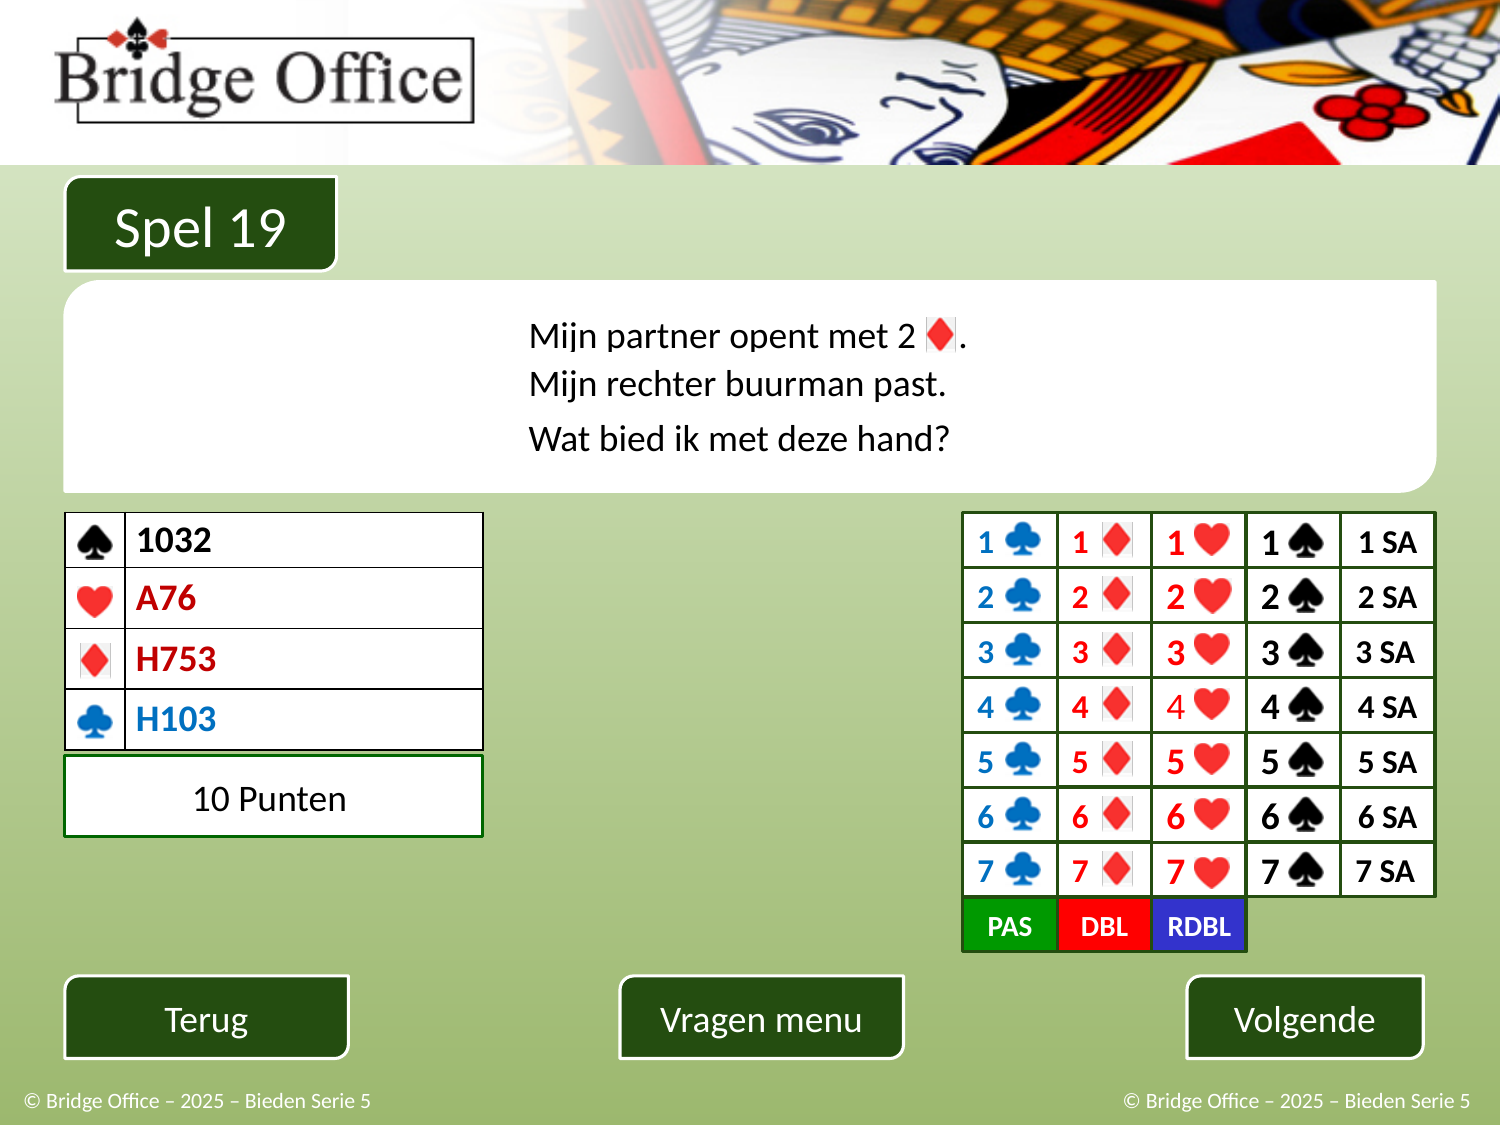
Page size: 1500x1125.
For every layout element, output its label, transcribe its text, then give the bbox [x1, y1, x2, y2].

table_cell [66, 629, 124, 688]
text_box 3 SA [1339, 621, 1437, 676]
picture [1288, 851, 1324, 887]
text_box 6 [1245, 786, 1339, 841]
text_box 1 [1059, 511, 1153, 569]
picture [77, 524, 114, 561]
text_box 1 SA [1342, 511, 1437, 569]
text_box 5 [1248, 734, 1339, 786]
text_box 5 SA [1339, 734, 1437, 786]
text_box 2 [1245, 569, 1339, 621]
text_box Mijn rechter buurman past. [513, 352, 987, 406]
picture [1288, 576, 1324, 613]
picture [1193, 688, 1230, 721]
text_box 1 [961, 511, 1059, 569]
text_box Volgende [1185, 974, 1425, 1061]
text_box 5 [961, 734, 1059, 786]
text_box 3 [1245, 621, 1339, 676]
picture [1099, 796, 1135, 833]
table_cell A76 [126, 568, 482, 628]
picture [1193, 578, 1232, 614]
picture [1288, 796, 1324, 832]
text_box 5 [1059, 734, 1153, 786]
picture [1288, 521, 1325, 558]
picture [1288, 686, 1324, 723]
picture [1099, 576, 1135, 613]
text_box PAS [961, 896, 1059, 953]
picture [1004, 686, 1041, 723]
picture [1004, 576, 1041, 613]
text_box DBL [1059, 898, 1153, 953]
text_box 7 [1245, 841, 1339, 898]
text_box 7 [1150, 841, 1245, 898]
table_cell H753 [126, 629, 482, 688]
table_cell [66, 690, 124, 749]
text_box 1 [1245, 511, 1342, 569]
picture [77, 703, 114, 740]
picture [77, 585, 114, 618]
text_box 3 [961, 621, 1056, 676]
text_box Vragen menu [618, 974, 906, 1061]
picture [1288, 631, 1324, 668]
picture [1099, 741, 1135, 778]
picture [1193, 798, 1230, 830]
text_box 4 [1150, 676, 1245, 734]
text_box 4 SA [1339, 676, 1437, 734]
picture [1193, 743, 1230, 776]
picture [1288, 741, 1324, 778]
text_box 6 [1150, 786, 1245, 841]
text_box © Bridge Office – 2025 – Bieden Serie 5 [8, 1079, 393, 1121]
text_box 2 [961, 569, 1056, 621]
text_box 7 [961, 841, 1056, 896]
picture [1099, 851, 1135, 887]
text_box [63, 280, 1437, 493]
picture [1004, 796, 1041, 833]
text_box © Bridge Office – 2025 – Bieden Serie 5 [1107, 1079, 1500, 1121]
table_header [66, 513, 124, 567]
text_box 7 [1056, 841, 1150, 898]
text_box 4 [1245, 676, 1339, 734]
text_box 10 Punten [63, 754, 484, 838]
picture [1004, 851, 1041, 887]
picture [1193, 523, 1230, 556]
text_box 5 [1153, 734, 1248, 786]
text_box 3 [1150, 621, 1245, 676]
picture [1004, 741, 1041, 778]
text_box 4 [1059, 676, 1150, 734]
picture [922, 317, 959, 353]
text_box Wat bied ik met deze hand? [513, 406, 987, 467]
text_box 3 [1056, 621, 1150, 676]
picture [1099, 522, 1135, 558]
picture [1004, 521, 1041, 558]
text_box Terug [63, 974, 350, 1061]
text_box 6 [1056, 786, 1150, 841]
table_cell [66, 568, 124, 628]
text_box 2 [1153, 569, 1245, 621]
text_box 2 SA [1339, 569, 1437, 621]
text_box RDBL [1153, 898, 1248, 953]
text_box 4 [961, 676, 1059, 734]
table_header 1032 [126, 513, 482, 567]
picture [1193, 857, 1230, 890]
picture [77, 643, 114, 679]
table_cell H103 [126, 690, 482, 749]
text_box 6 [961, 786, 1056, 841]
picture [1004, 631, 1041, 668]
text_box 7 SA [1339, 844, 1437, 898]
picture [1099, 631, 1135, 668]
text_box Spel 19 [63, 178, 339, 273]
text_box 2 [1056, 569, 1153, 621]
picture [1194, 633, 1230, 666]
picture [1099, 686, 1135, 723]
text_box 1 [1153, 511, 1245, 569]
picture [0, 0, 1500, 166]
text_box Mijn partner opent met 2 . [513, 303, 1022, 364]
text_box 6 SA [1339, 786, 1437, 844]
